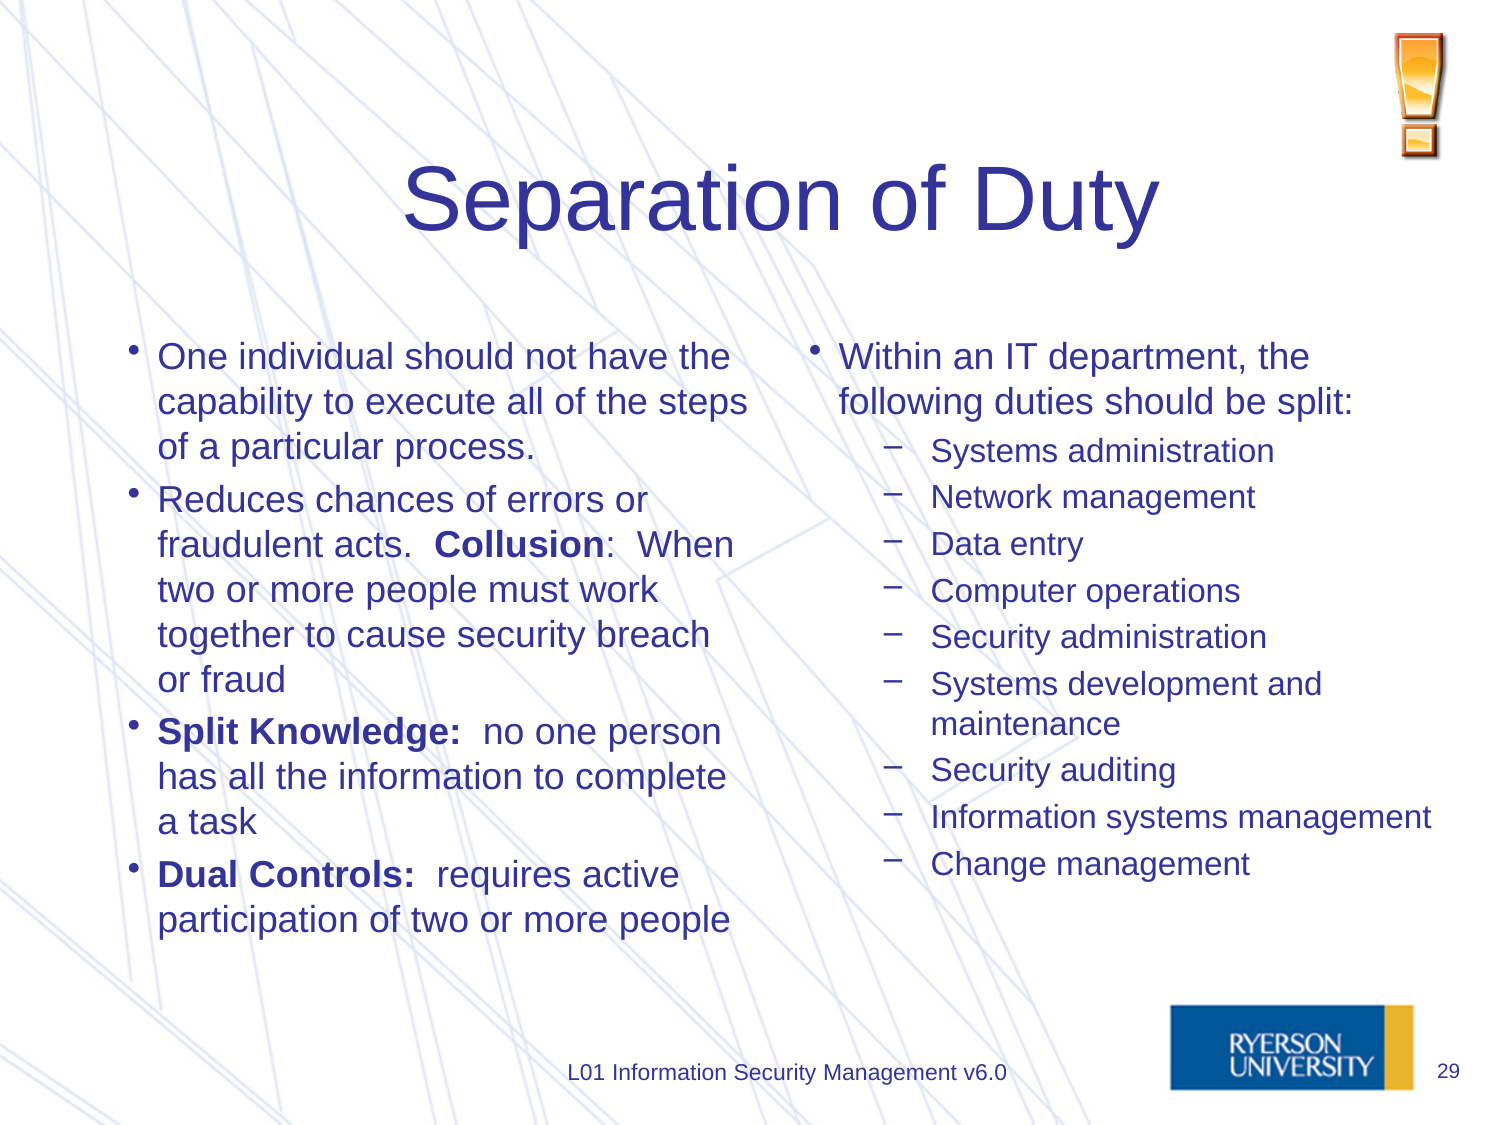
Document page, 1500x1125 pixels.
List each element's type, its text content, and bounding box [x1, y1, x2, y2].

picture [0, 0, 1500, 1125]
footer L01 Information Security Management v6.0 [449, 1049, 1126, 1113]
list One individual should not have the capability to execute all of the steps of a particular process. Reduces chances of errors or fraudulent acts. Collusion: When two or more people must work together to cause security breach or fraud Split Knowledge: no one person has all the information to complete a task Dual Controls: requires active participation of two or more people [112, 324, 769, 1001]
slide_number 29 [1399, 1049, 1476, 1113]
list Within an IT department, the following duties should be split: Systems administration Network management Data entry Computer operations Security administration Systems development and maintenance Security auditing Information systems management Change management [793, 324, 1451, 1001]
title Separation of Duty [112, 99, 1451, 288]
